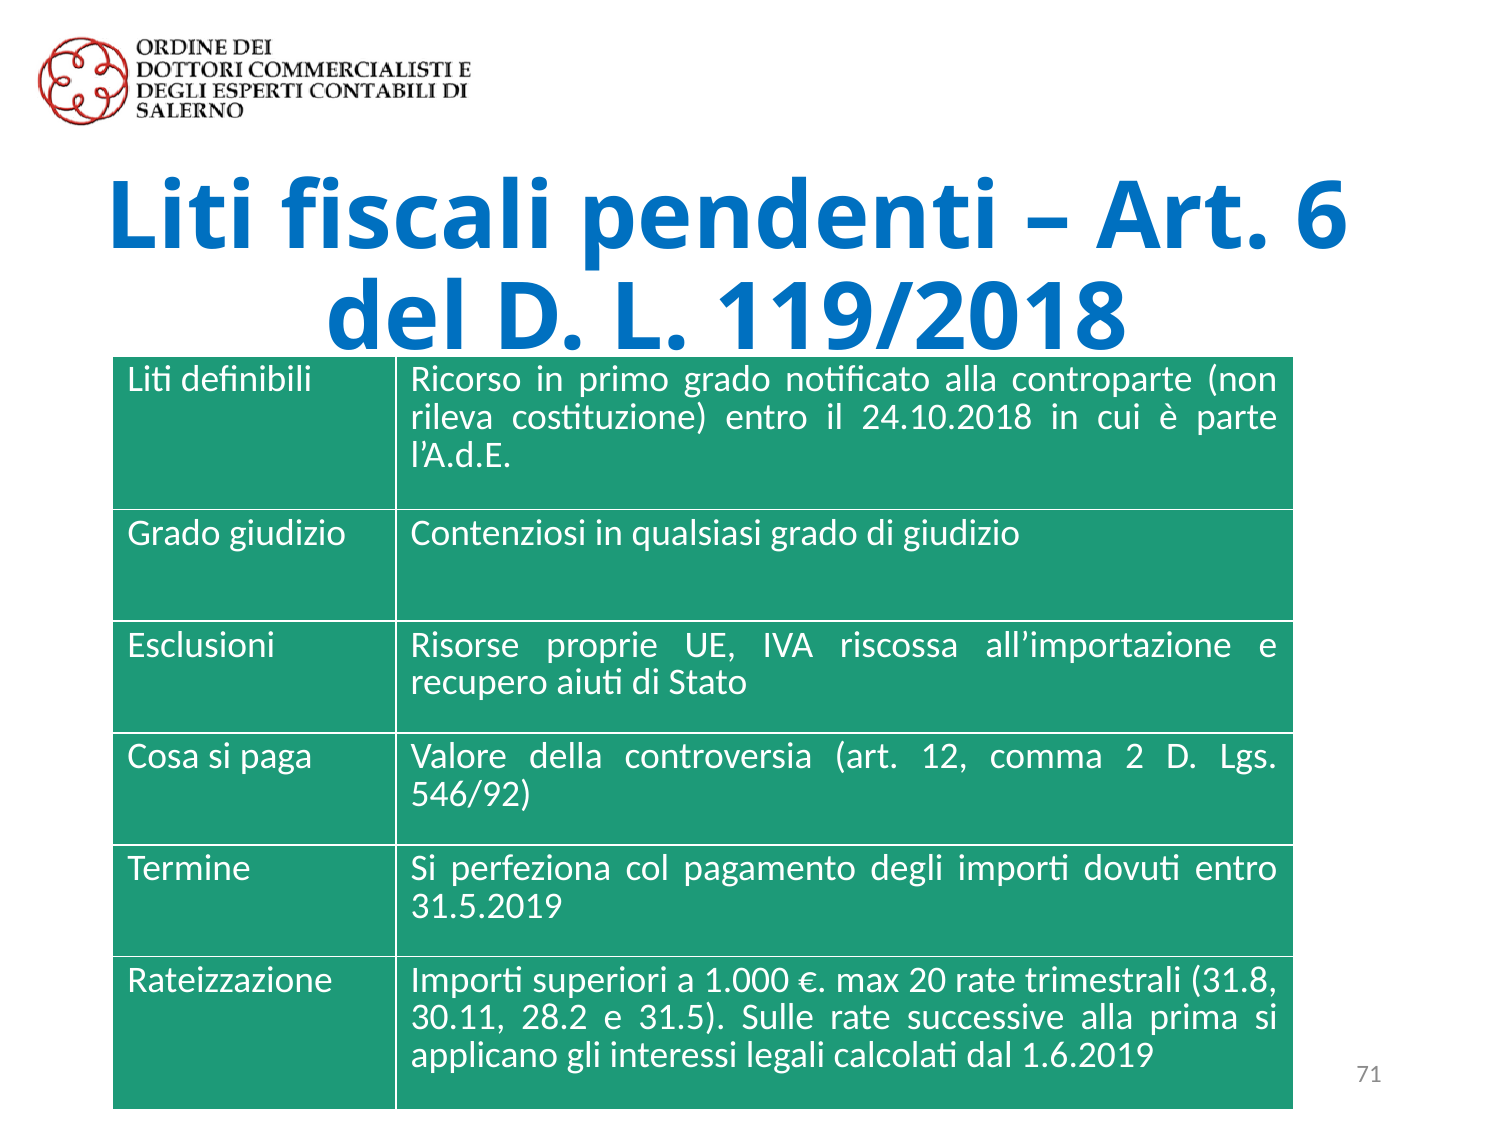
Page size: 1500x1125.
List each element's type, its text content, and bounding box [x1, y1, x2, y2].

table_cell Valore della controversia (art. 12, comma 2 D. Lgs. 546/92) [397, 734, 1293, 844]
table_header Ricorso in primo grado notificato alla controparte (non rileva costituzione) entro il 24.10.2018 in cui è parte l’A.d.E. [397, 357, 1293, 509]
table_cell Rateizzazione [113, 957, 395, 1109]
table_cell Si perfeziona col pagamento degli importi dovuti entro 31.5.2019 [397, 846, 1293, 956]
table_cell Grado giudizio [113, 510, 395, 620]
slide_number 71 [1294, 1042, 1397, 1103]
table_header Liti definibili [113, 357, 395, 509]
table_cell Risorse proprie UE, IVA riscossa all’importazione e recupero aiuti di Stato [397, 622, 1293, 732]
picture [29, 29, 479, 127]
table_cell Contenziosi in qualsiasi grado di giudizio [397, 510, 1293, 620]
table_cell Cosa si paga [113, 734, 395, 844]
table_cell Esclusioni [113, 622, 395, 732]
table_cell Termine [113, 846, 395, 956]
table_cell Importi superiori a 1.000 €. max 20 rate trimestrali (31.8, 30.11, 28.2 e 31.5). Sulle rate successive alla prima si applicano gli interessi legali calcolati dal 1.6.2019 [397, 957, 1293, 1109]
title Liti fiscali pendenti – Art. 6 del D. L. 119/2018 [58, 159, 1397, 277]
